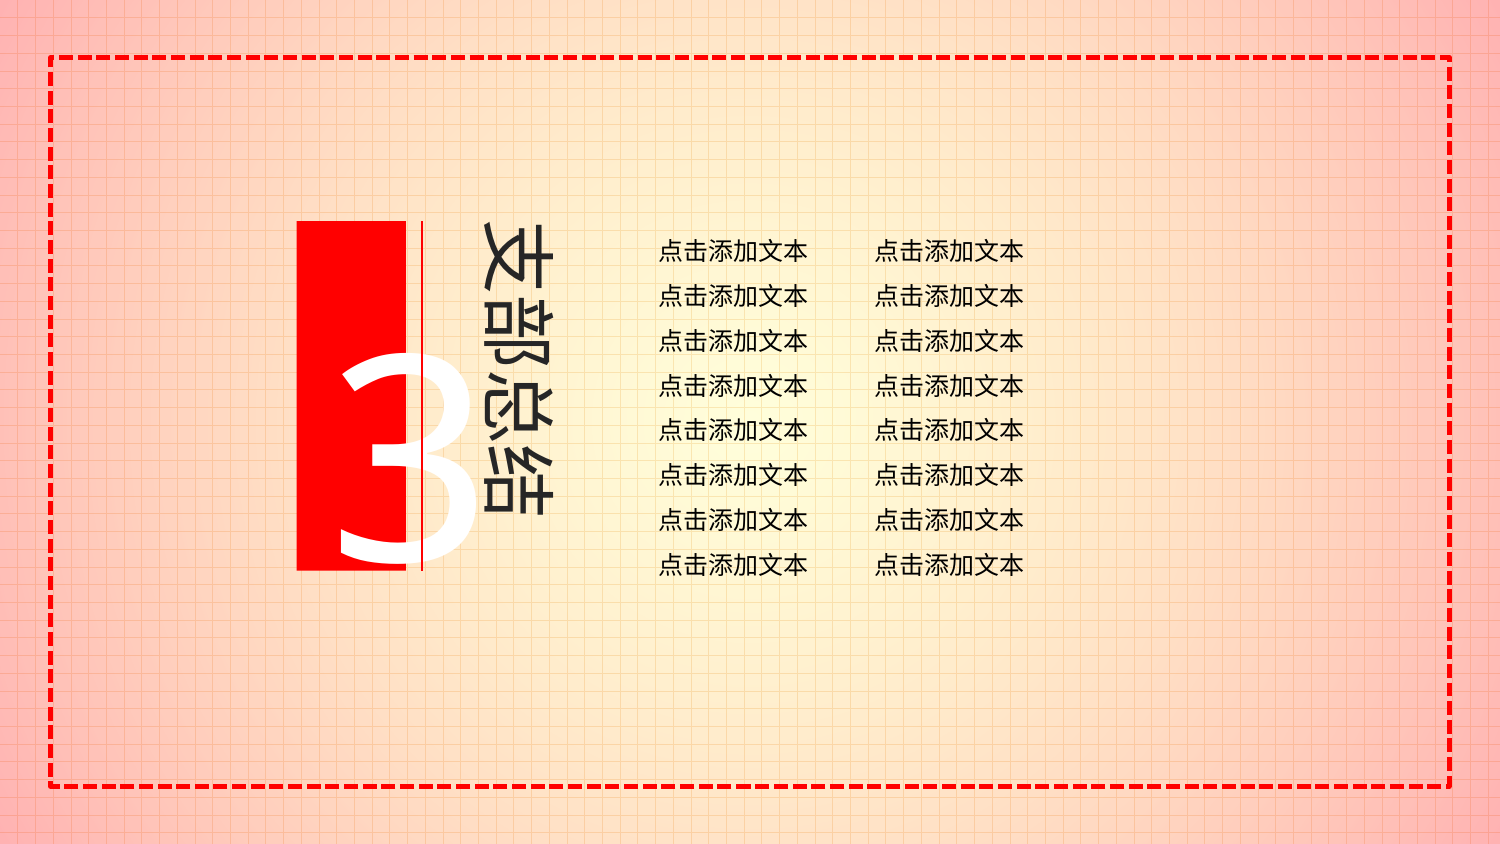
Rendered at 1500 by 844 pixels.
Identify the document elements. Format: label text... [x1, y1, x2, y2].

text_box [50, 57, 1450, 787]
text_box 点击添加文本 点击添加文本 点击添加文本 点击添加文本 点击添加文本 点击添加文本 点击添加文本 点击添加文本 点击添加文本 点击添加文本 点击添加文本 点击添加文本 点击添加文本 点击添加文本 点击添加文本 点击添加文本 [643, 212, 1137, 587]
text_box 支部总结 [451, 204, 573, 600]
